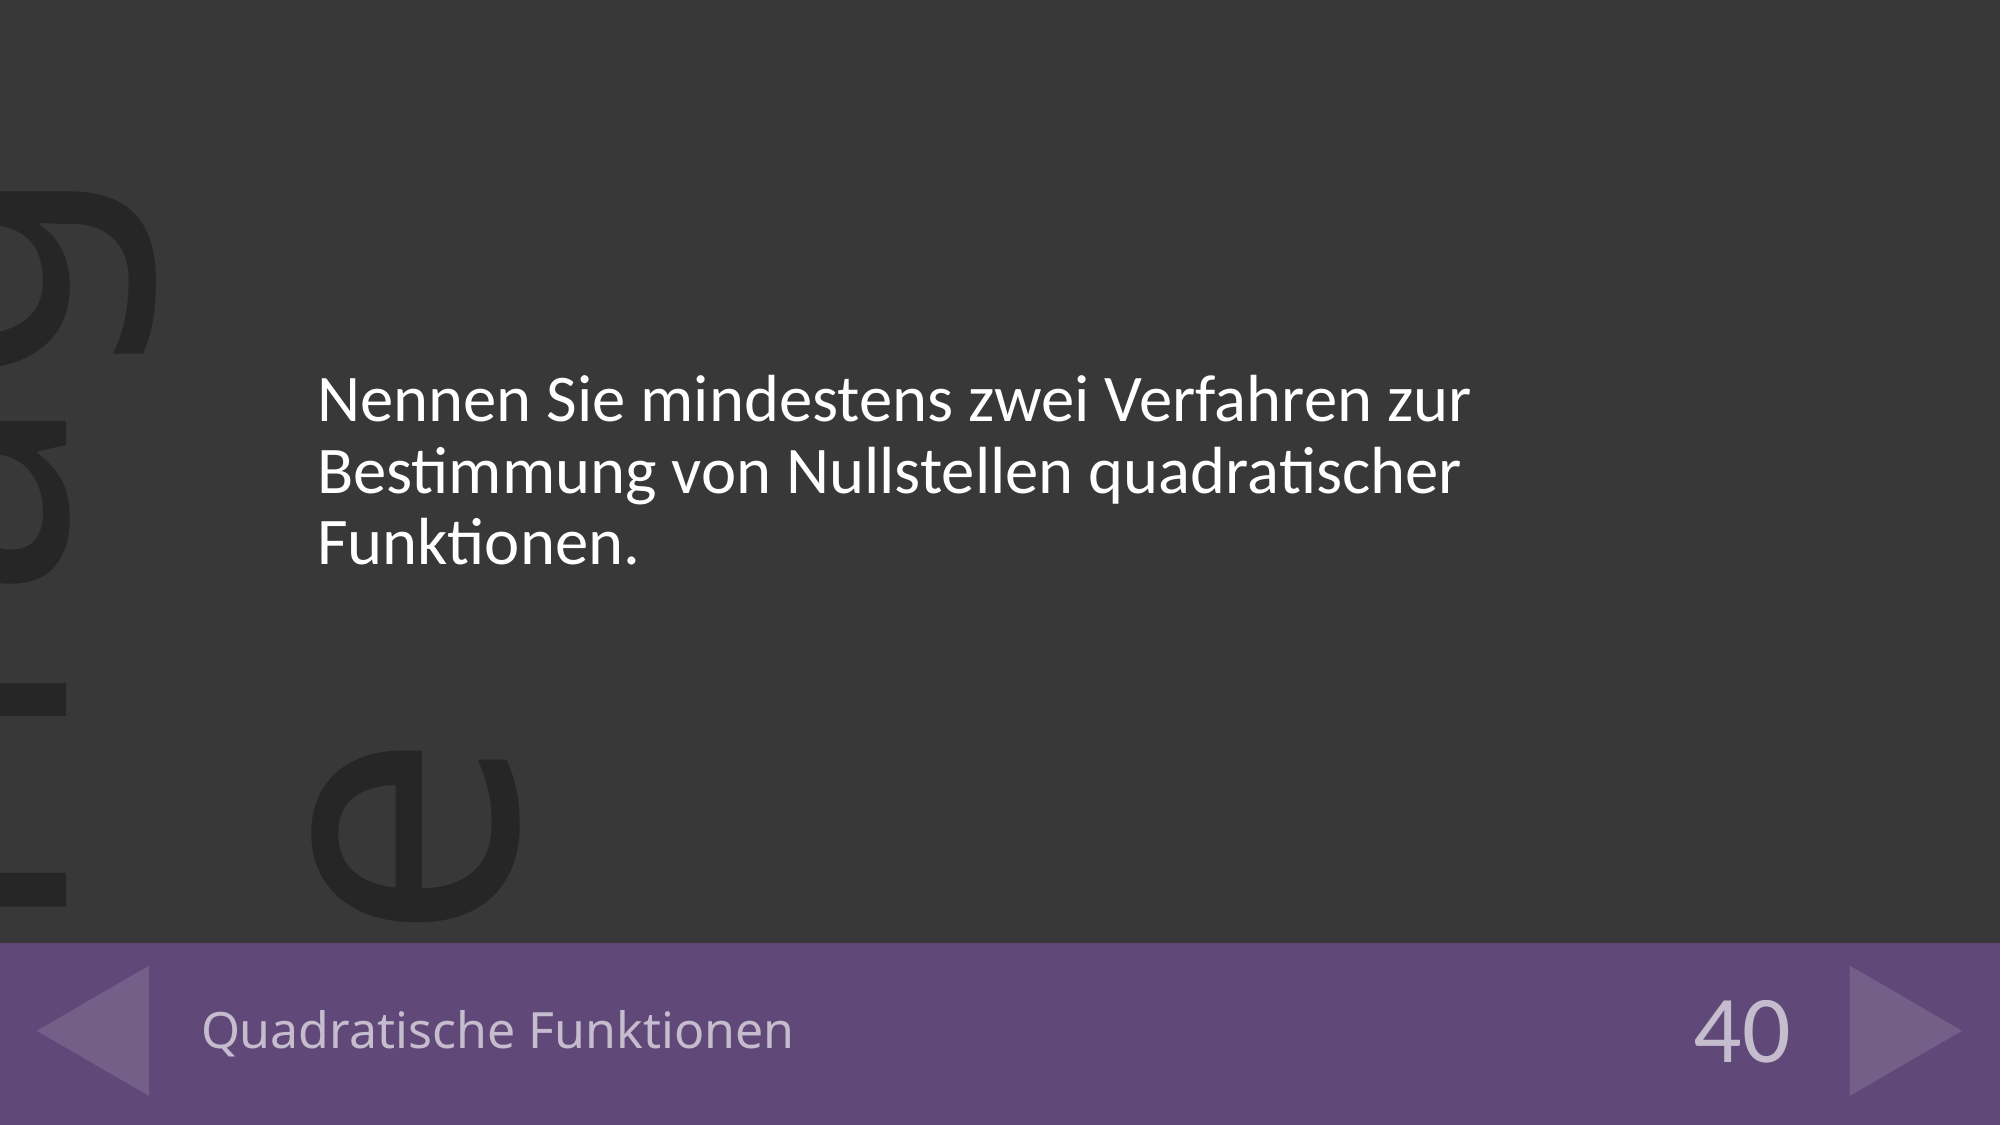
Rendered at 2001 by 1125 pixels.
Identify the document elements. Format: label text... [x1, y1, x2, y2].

list Nennen Sie mindestens zwei Verfahren zur Bestimmung von Nullstellen quadratischer Funktionen. [302, 307, 1760, 636]
title Quadratische Funktionen [185, 967, 1494, 1097]
list 40 [1494, 967, 1806, 1097]
